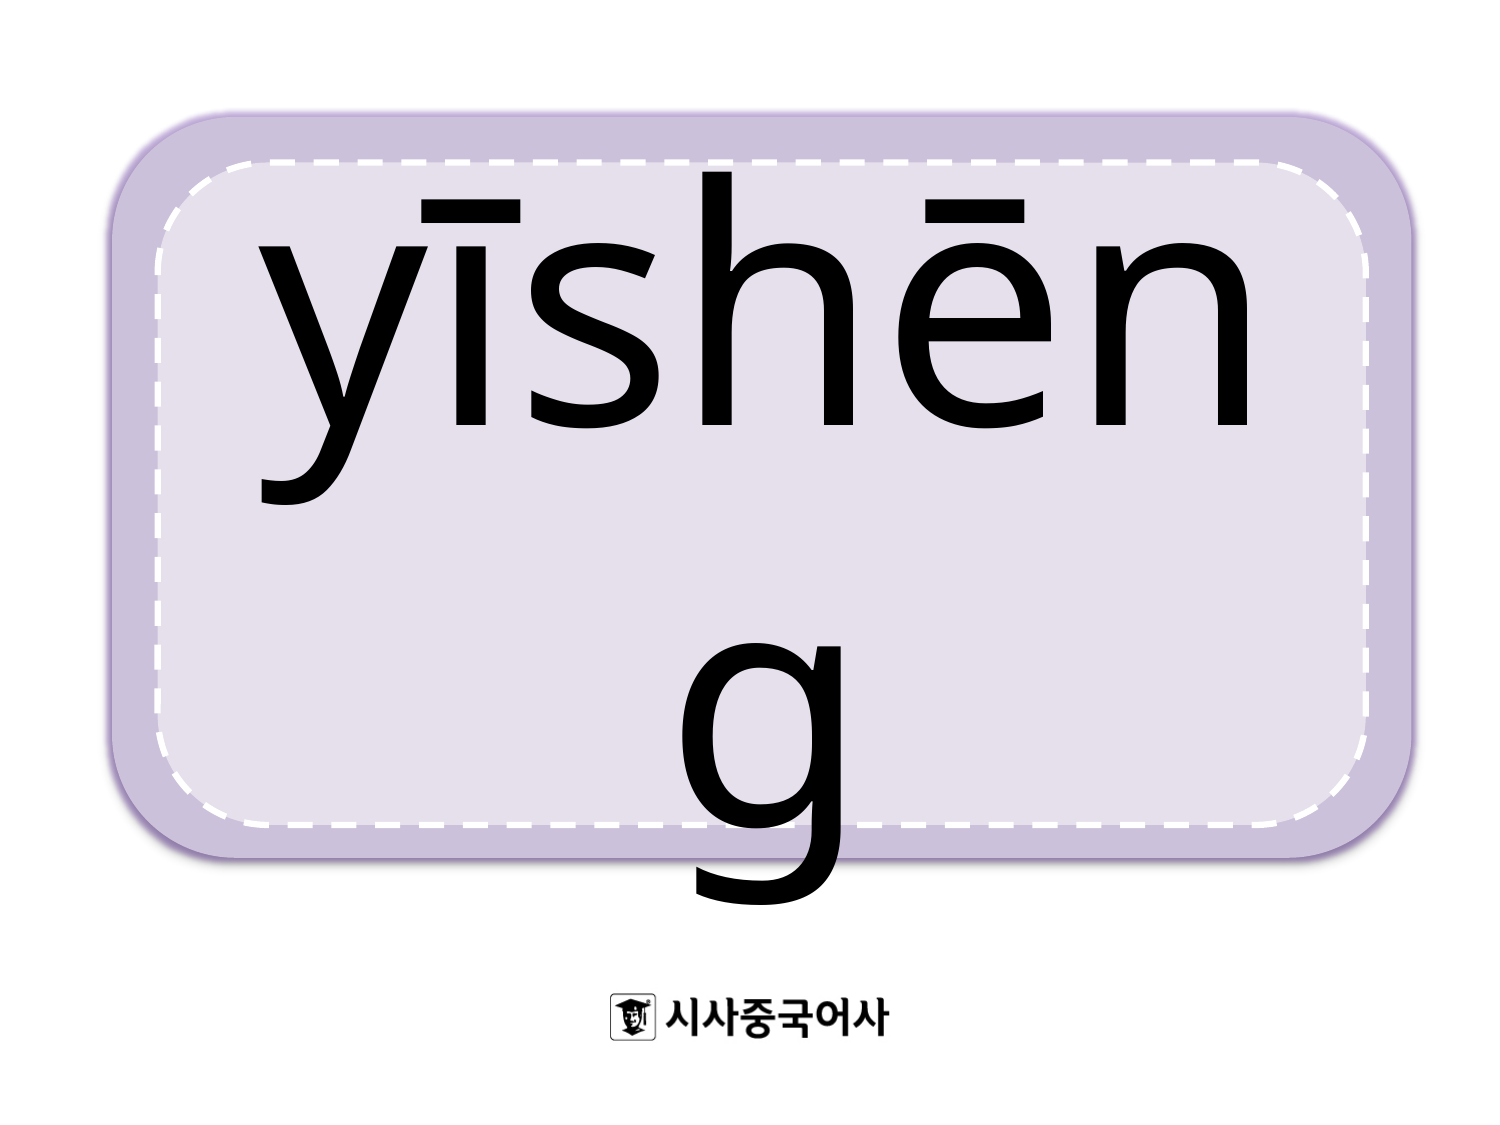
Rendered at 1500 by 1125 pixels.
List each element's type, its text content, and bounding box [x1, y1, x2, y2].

text_box yīshēng [162, 160, 1371, 824]
picture [602, 987, 898, 1047]
